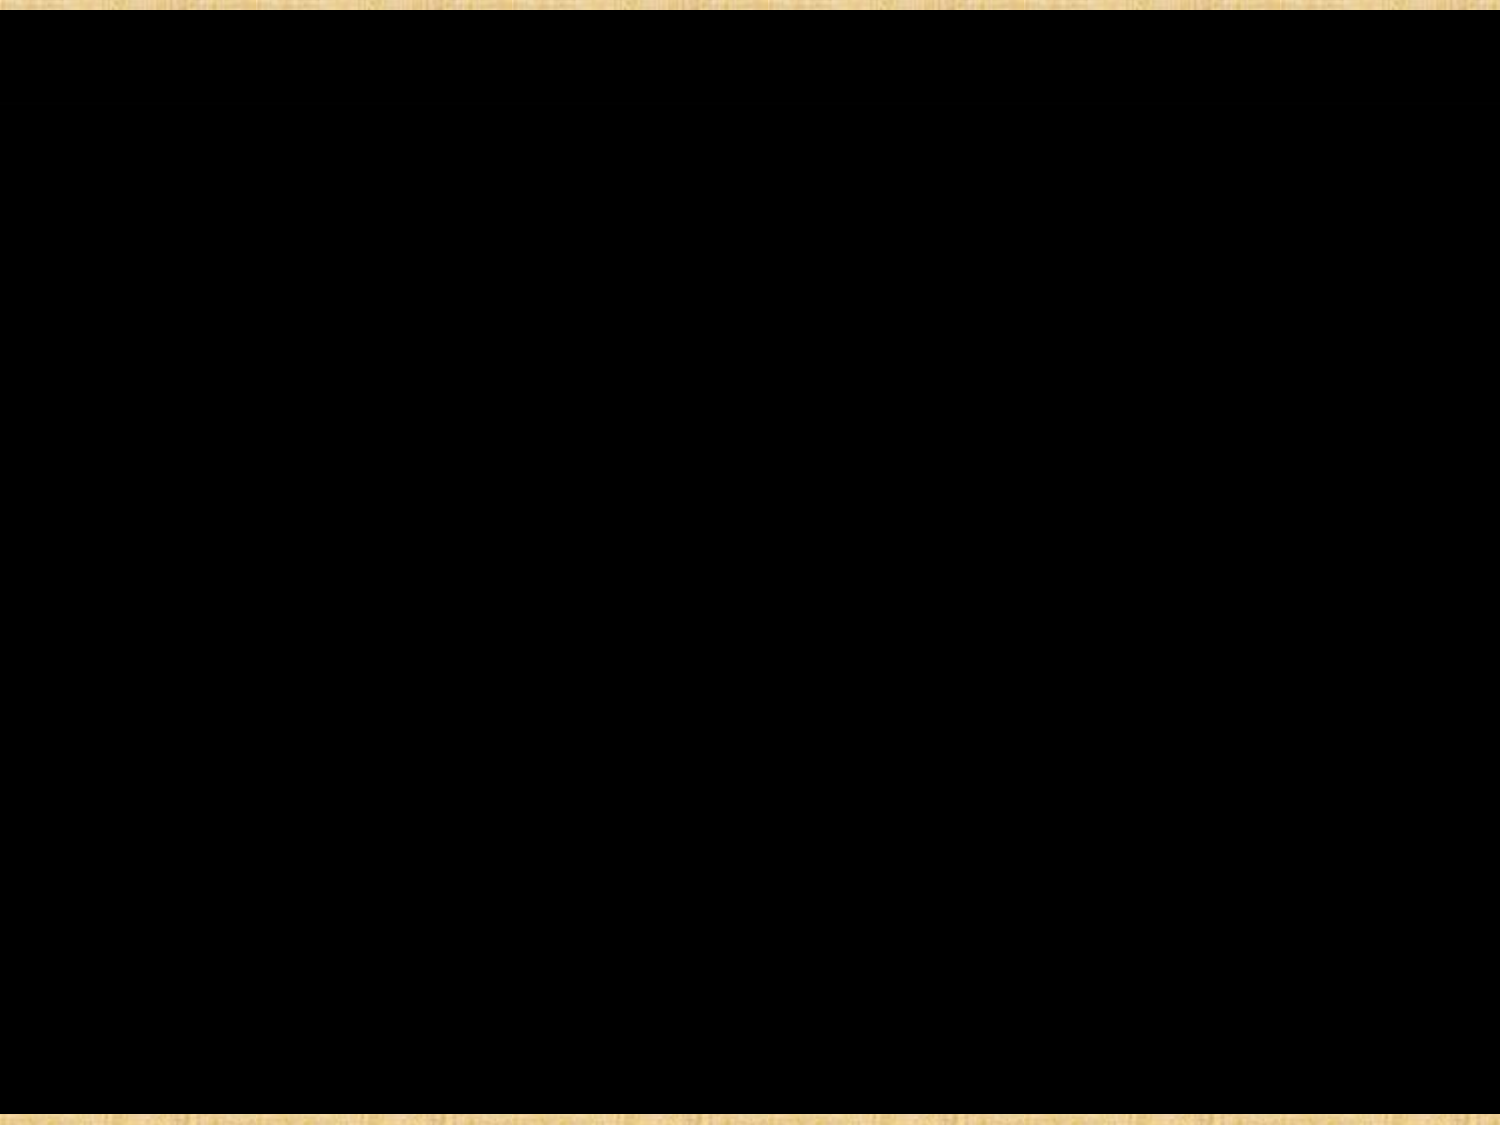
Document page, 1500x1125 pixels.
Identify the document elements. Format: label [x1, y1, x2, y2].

text_box [0, 9, 1500, 1115]
picture [0, 1115, 1500, 1125]
picture [0, 0, 1500, 9]
